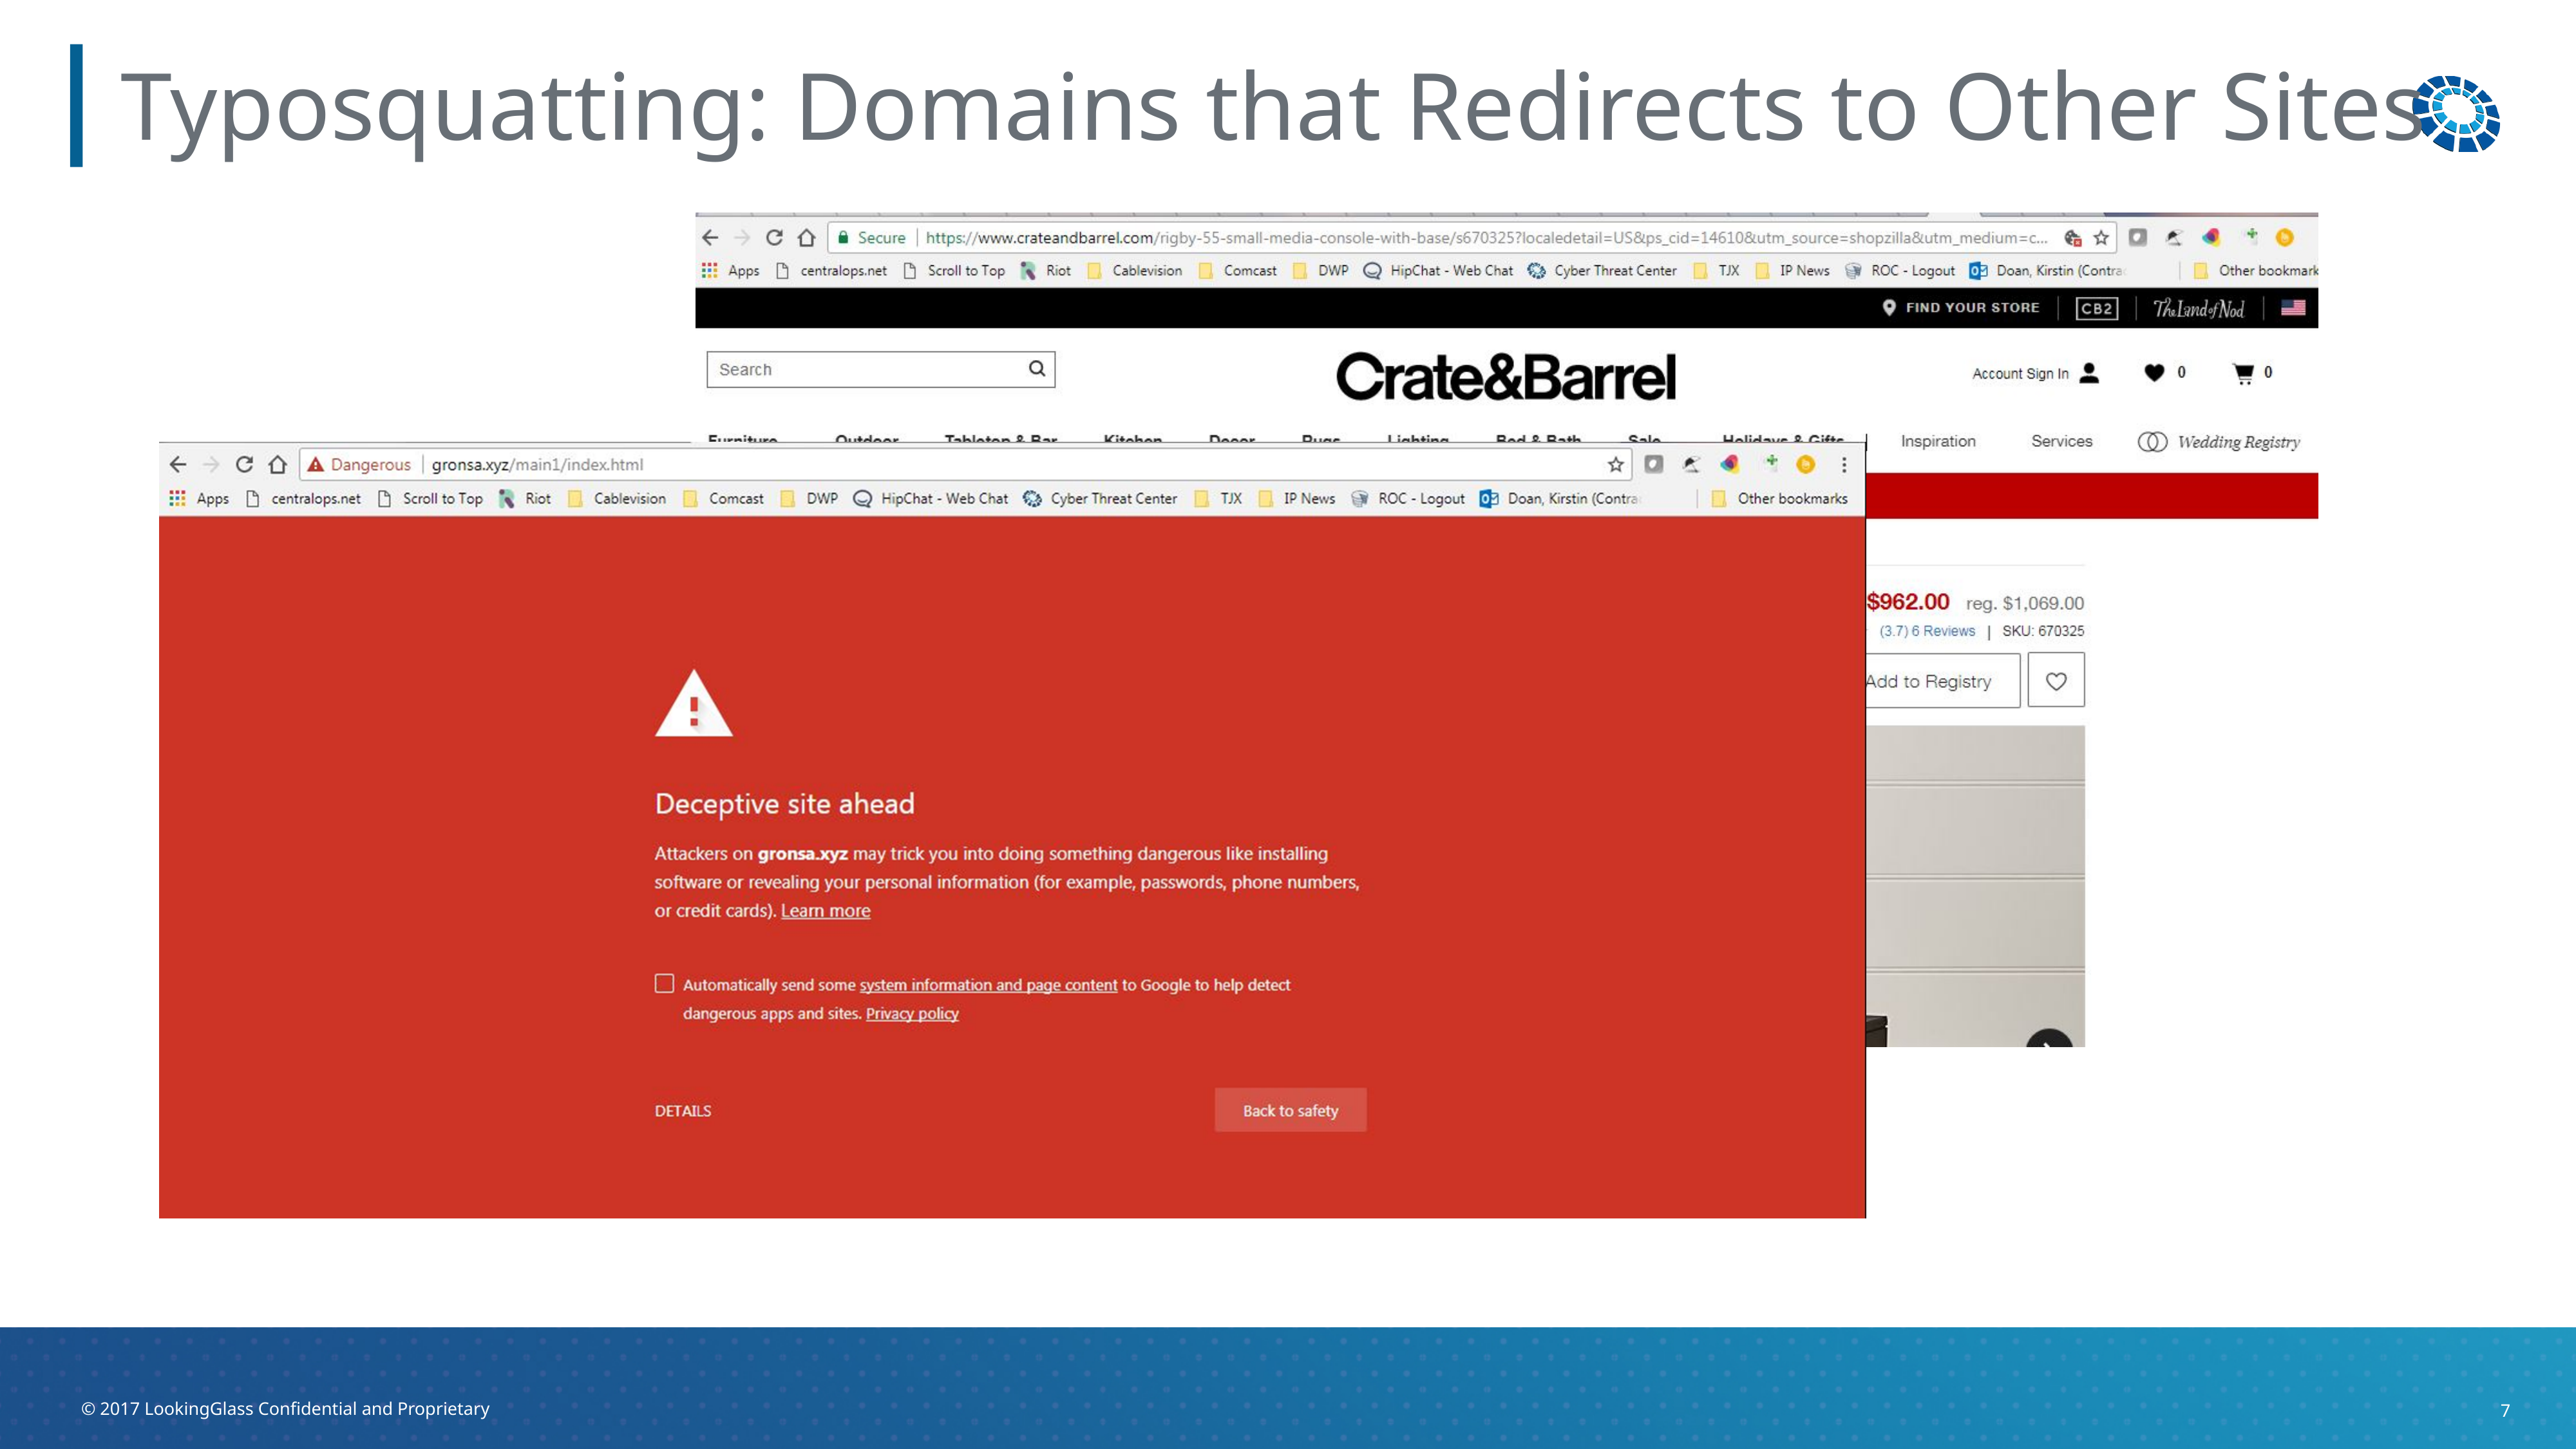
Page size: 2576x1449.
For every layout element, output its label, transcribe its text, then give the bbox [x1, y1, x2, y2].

picture [696, 213, 2318, 1048]
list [159, 442, 1866, 1218]
title Typosquatting: Domains that Redirects to Other Sites [115, 41, 2530, 177]
picture [0, 1327, 2576, 1449]
